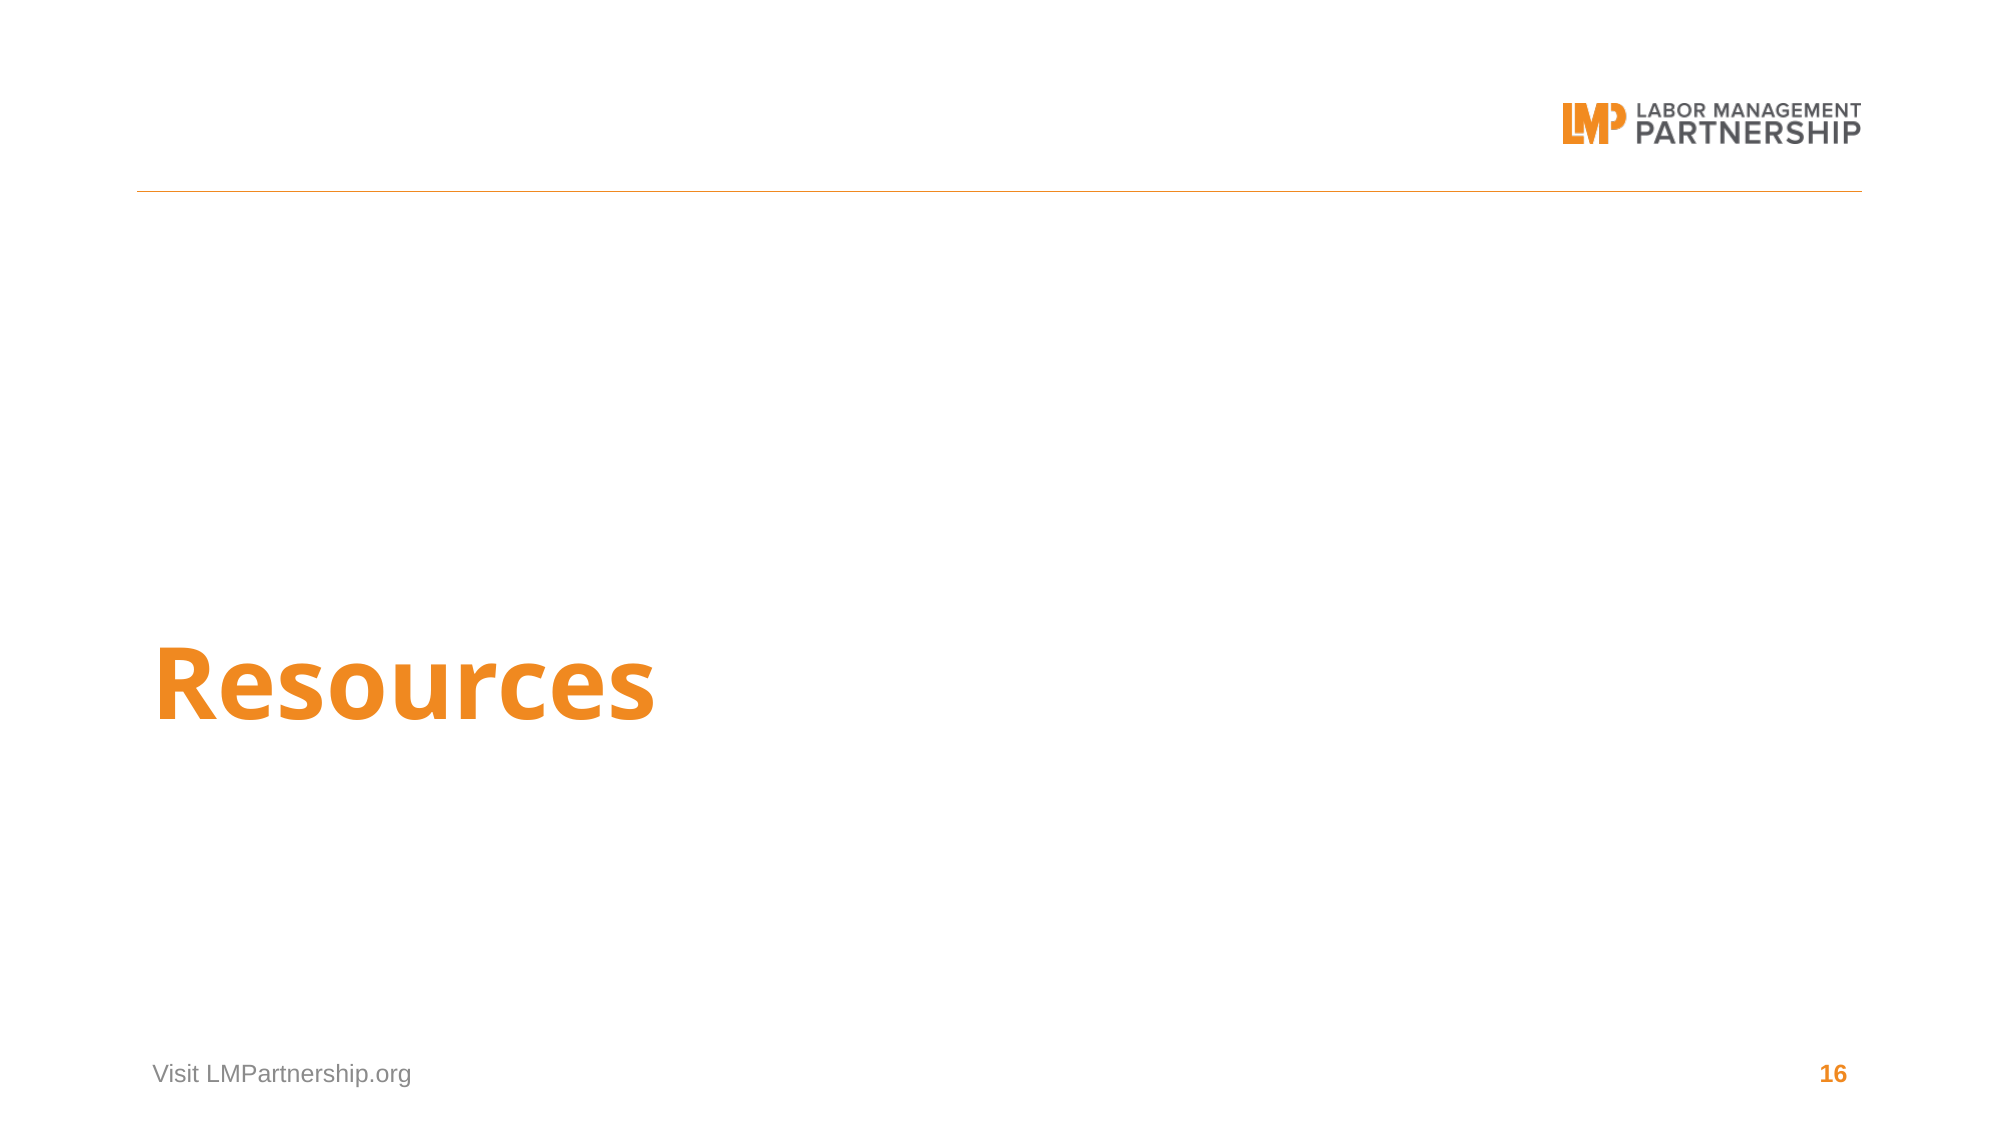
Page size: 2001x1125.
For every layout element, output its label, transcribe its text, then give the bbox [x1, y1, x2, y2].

footer Visit LMPartnership.org [137, 1042, 813, 1103]
picture [1562, 103, 1863, 144]
title Resources [136, 280, 1862, 749]
slide_number 16 [1412, 1042, 1863, 1103]
